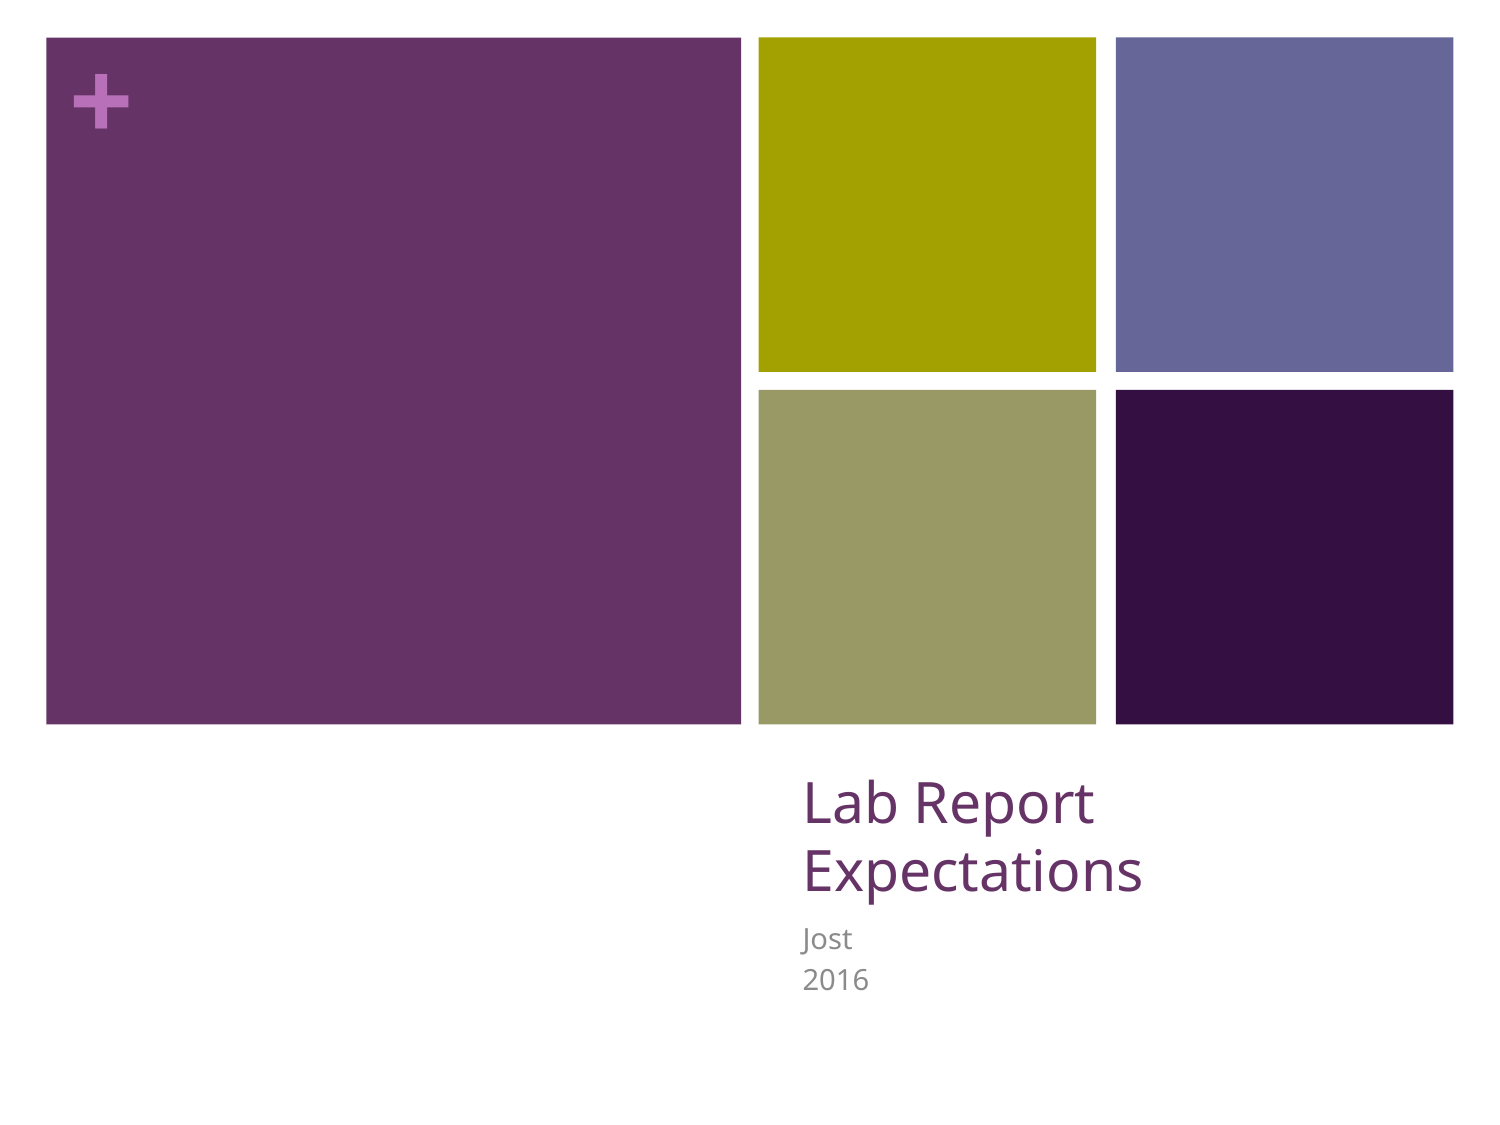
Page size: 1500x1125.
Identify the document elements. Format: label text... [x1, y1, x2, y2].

subtitle Jost 2016 [787, 912, 1450, 1036]
title Lab Report Expectations [787, 758, 1450, 912]
